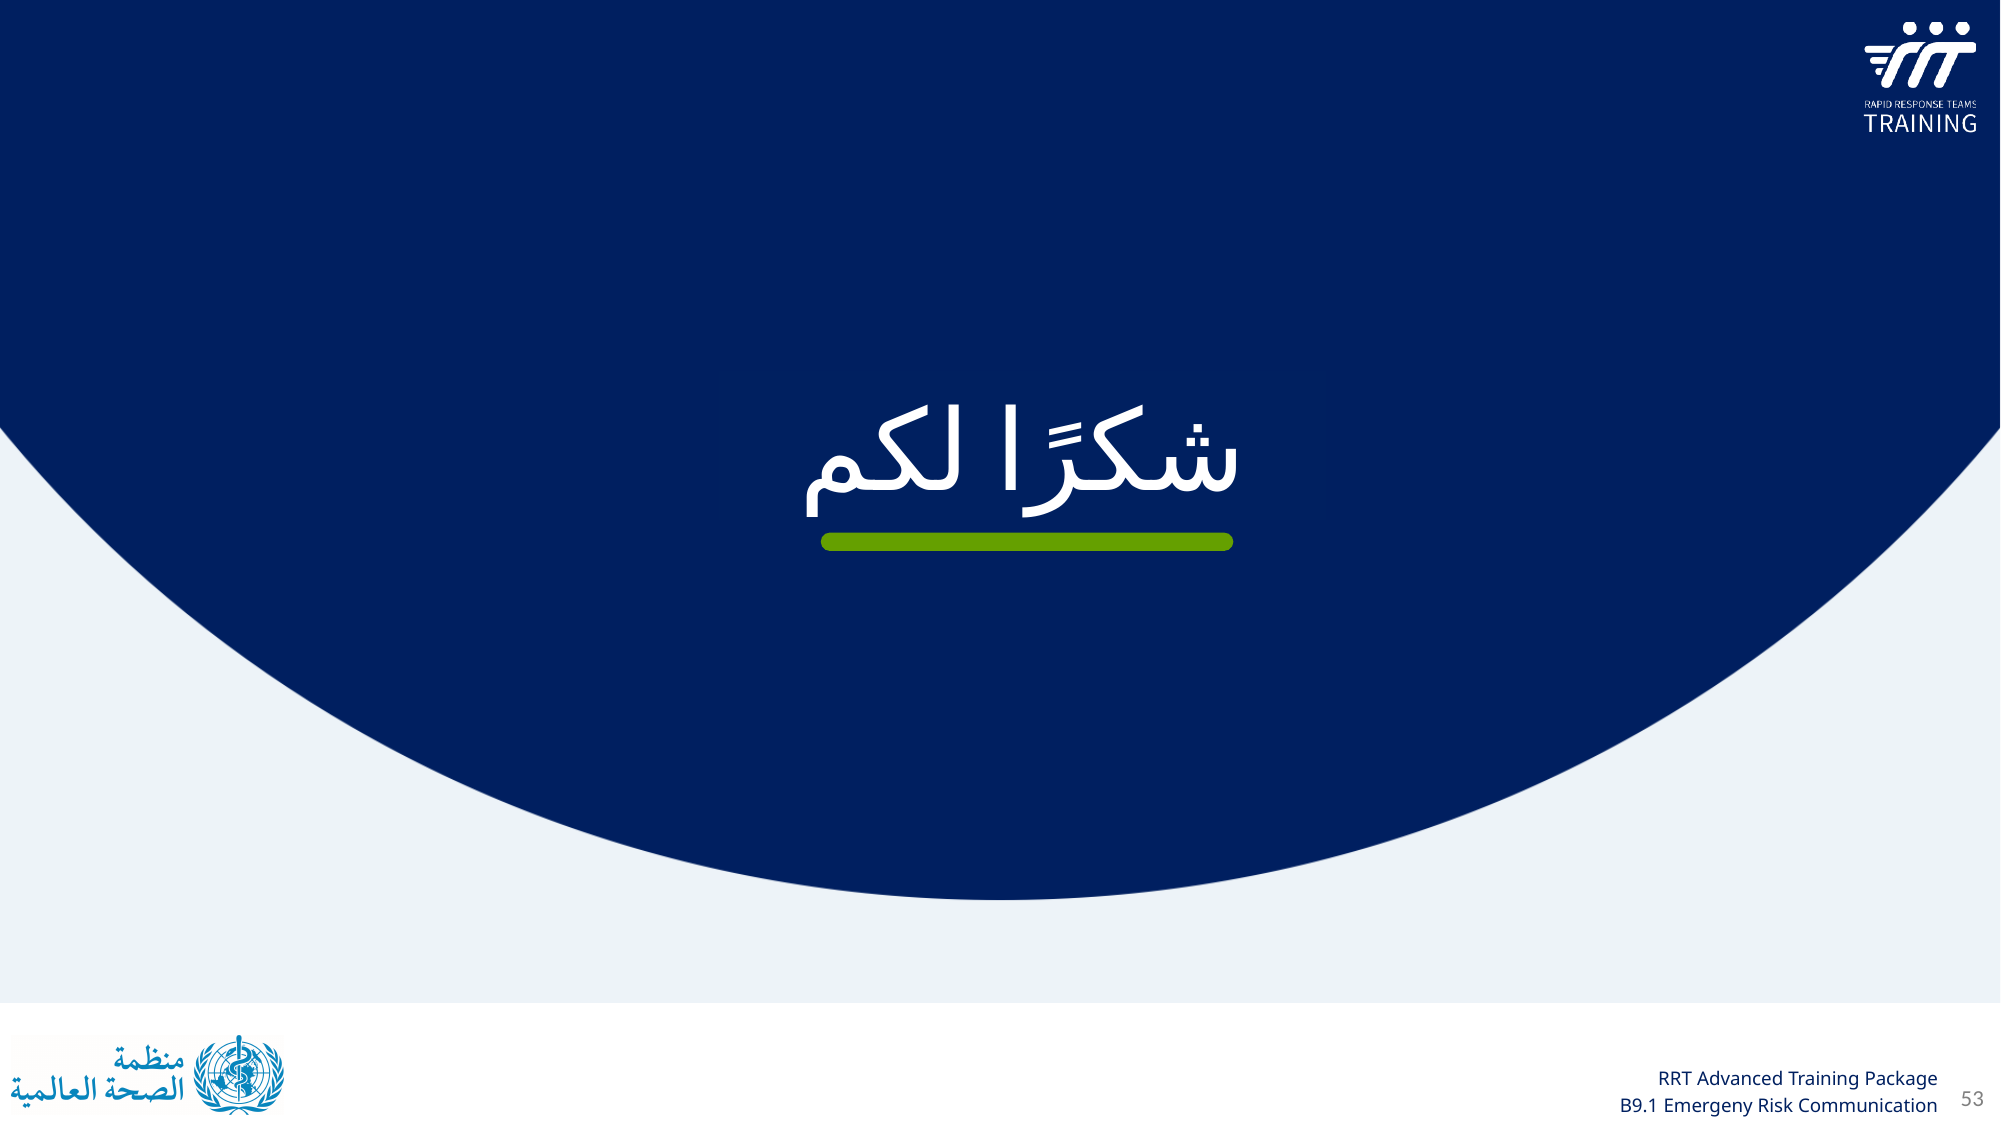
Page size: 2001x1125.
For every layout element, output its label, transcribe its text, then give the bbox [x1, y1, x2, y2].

picture [241, 1050, 247, 1059]
picture [11, 1035, 284, 1115]
text_box شكرًا لكم [718, 370, 1327, 521]
picture [0, 0, 2001, 1003]
